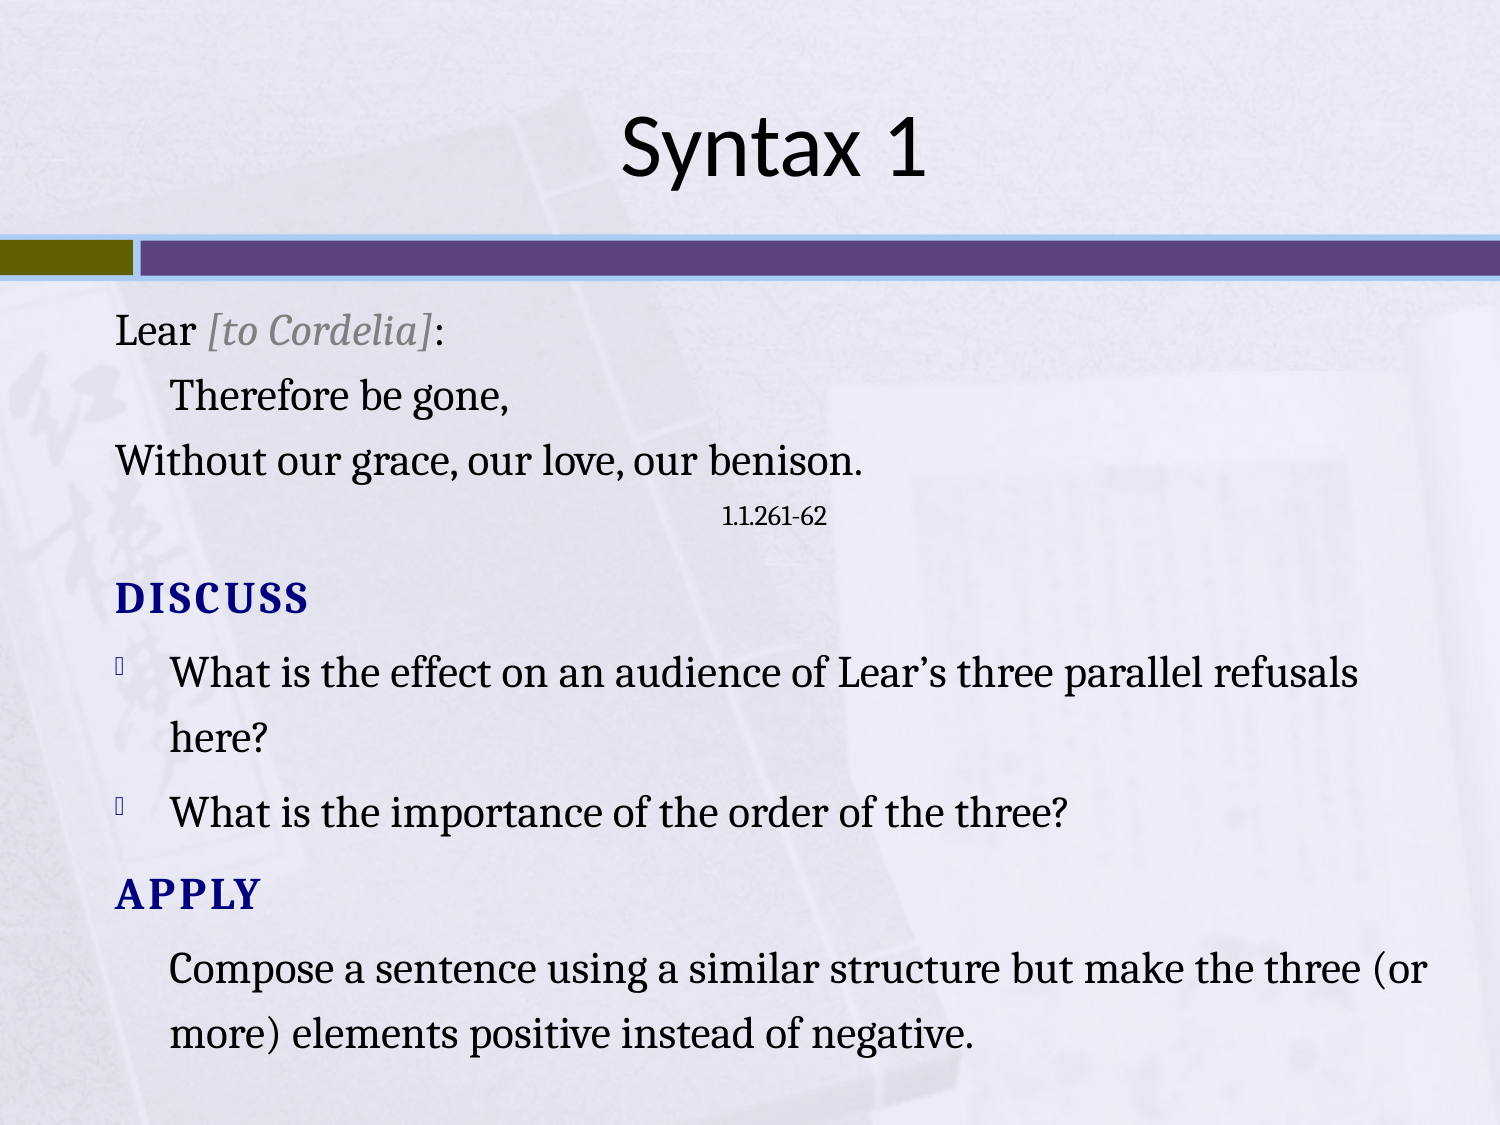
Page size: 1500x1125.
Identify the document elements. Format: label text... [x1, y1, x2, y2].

list Lear [to Cordelia]: Therefore be gone, Without our grace, our love, our benison. 1.1.261-62 DISCUSS What is the effect on an audience of Lear’s three parallel refusals here? What is the importance of the order of the three? APPLY Compose a sentence using a similar structure but make the three (or more) elements positive instead of negative. [99, 281, 1450, 1076]
title Syntax 1 [99, 46, 1450, 234]
